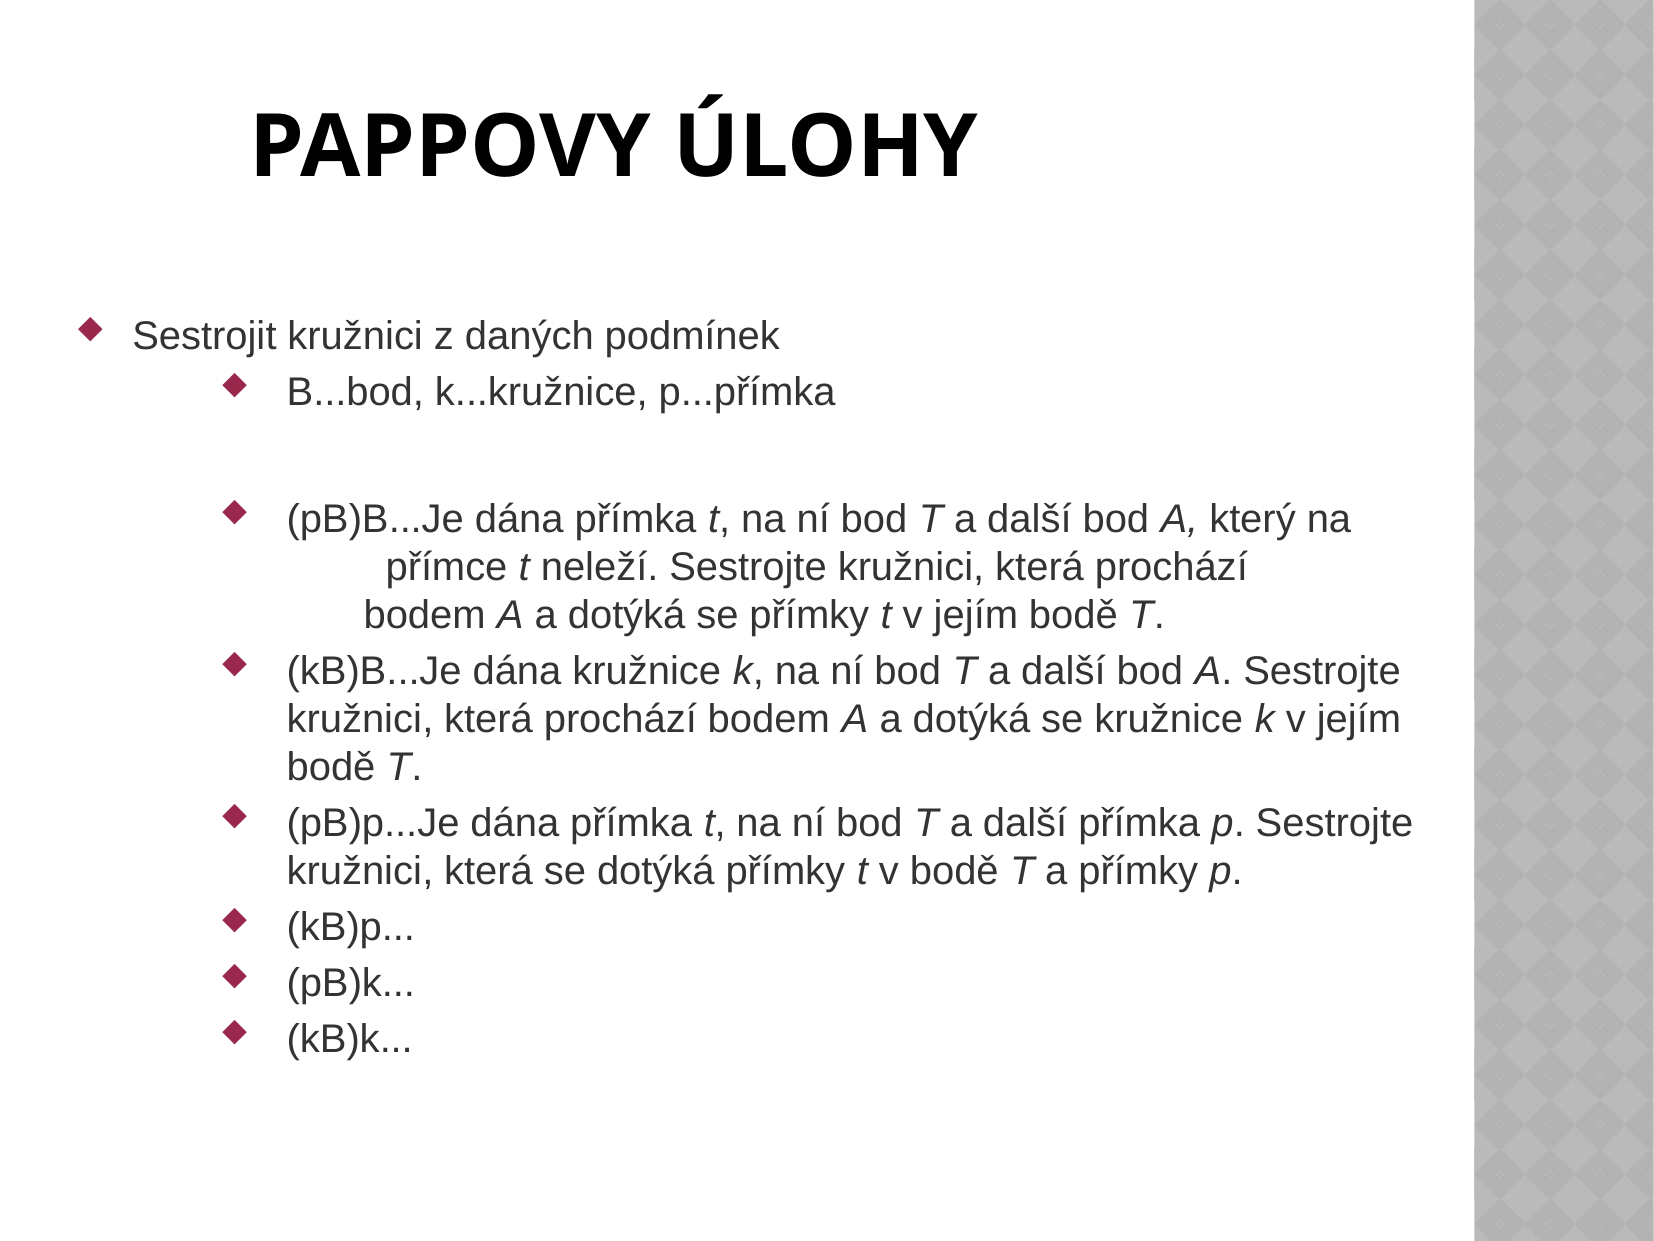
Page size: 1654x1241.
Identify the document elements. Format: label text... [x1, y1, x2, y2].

title Pappovy úlohy [241, 0, 1654, 194]
list Sestrojit kružnici z daných podmínek B...bod, k...kružnice, p...přímka (pB)B...Je dána přímka t, na ní bod T a další bod A, který na přímce t neleží. Sestrojte kružnici, která prochází bodem A a dotýká se přímky t v jejím bodě T. (kB)B...Je dána kružnice k, na ní bod T a další bod A. Sestrojte kružnici, která prochází bodem A a dotýká se kružnice k v jejím bodě T. (pB)p...Je dána přímka t, na ní bod T a další přímka p. Sestrojte kružnici, která se dotýká přímky t v bodě T a přímky p. (kB)p... (pB)k... (kB)k... [58, 301, 1440, 1083]
